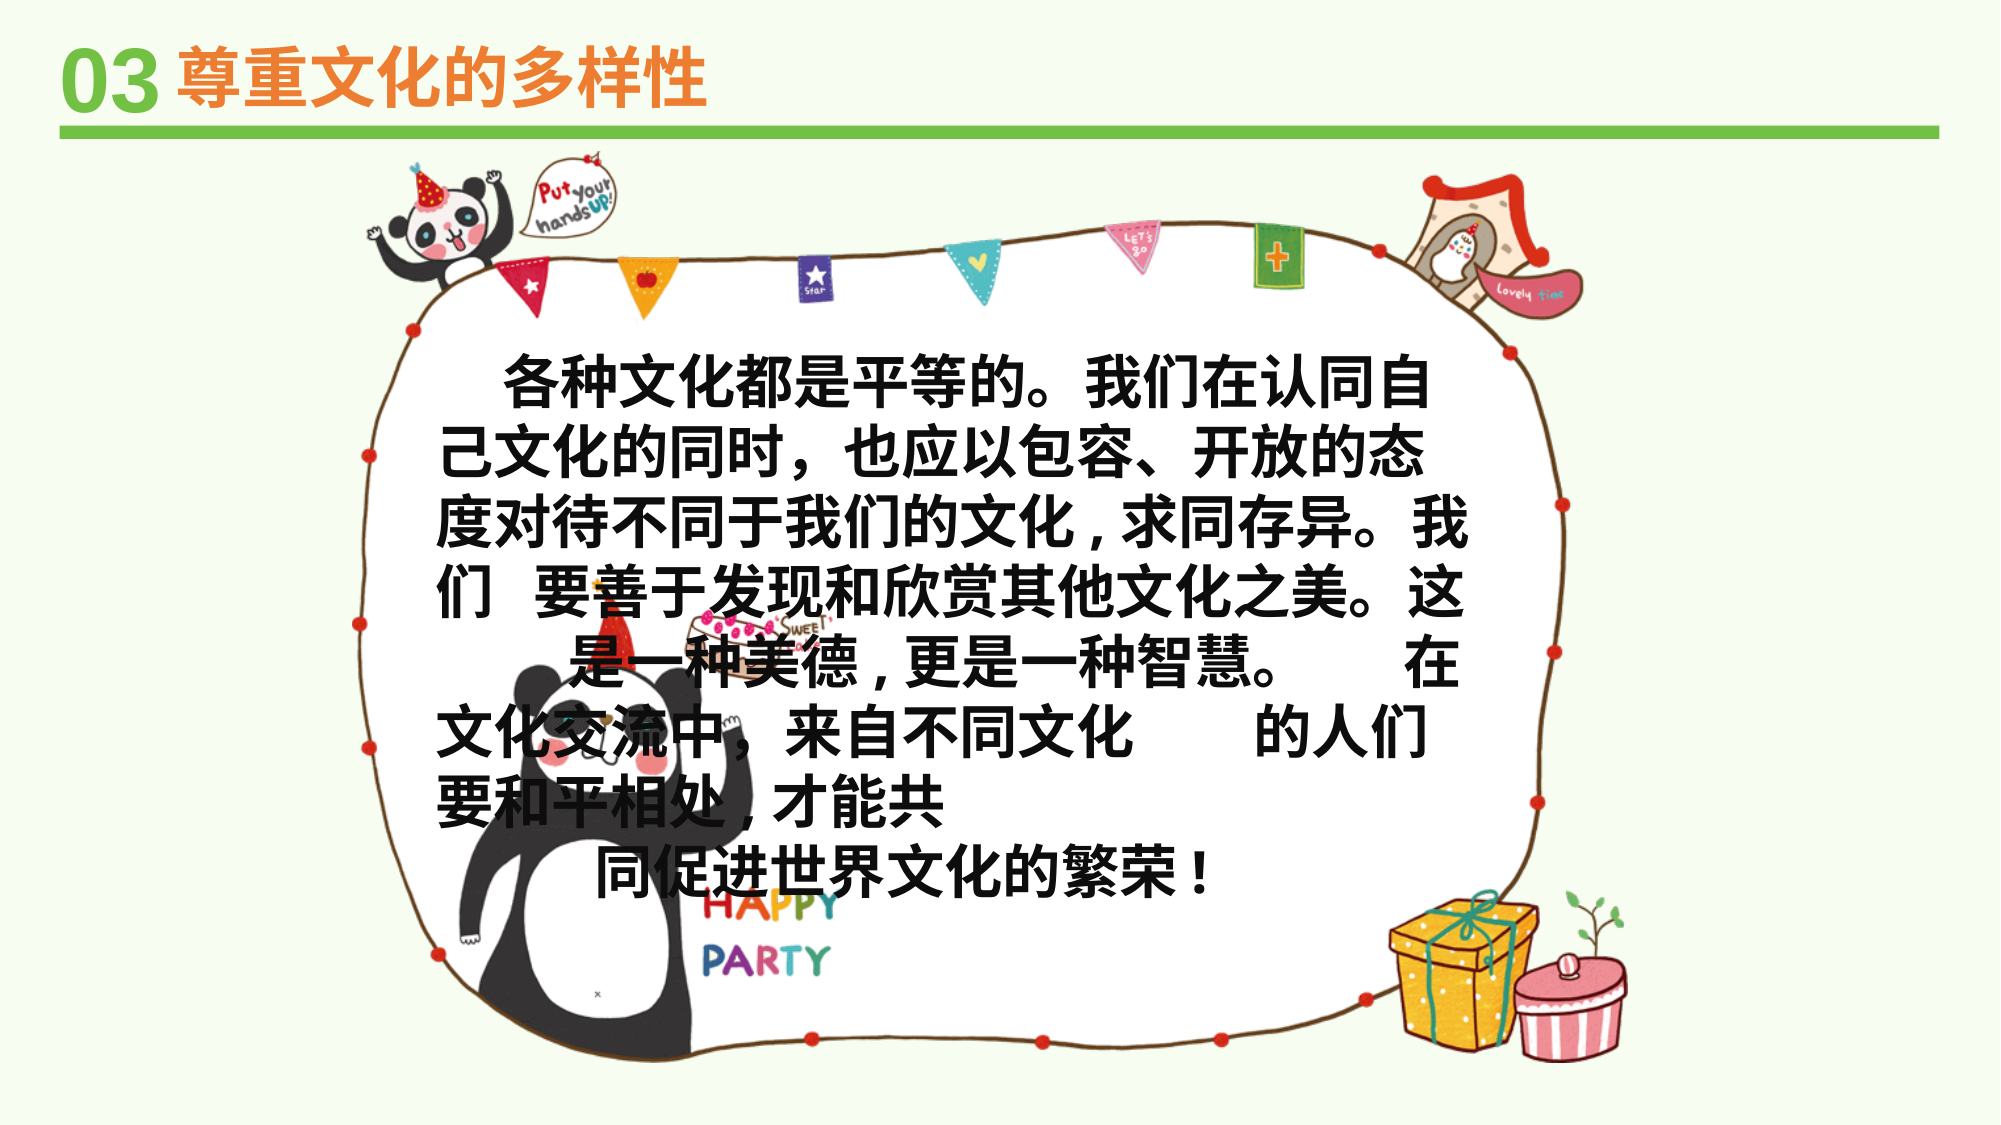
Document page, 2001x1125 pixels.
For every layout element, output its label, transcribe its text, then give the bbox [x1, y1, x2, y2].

text_box [59, 125, 1940, 140]
text_box 03 [59, 24, 161, 128]
text_box 尊重文化的多样性 [161, 28, 811, 123]
picture [352, 151, 1628, 1063]
